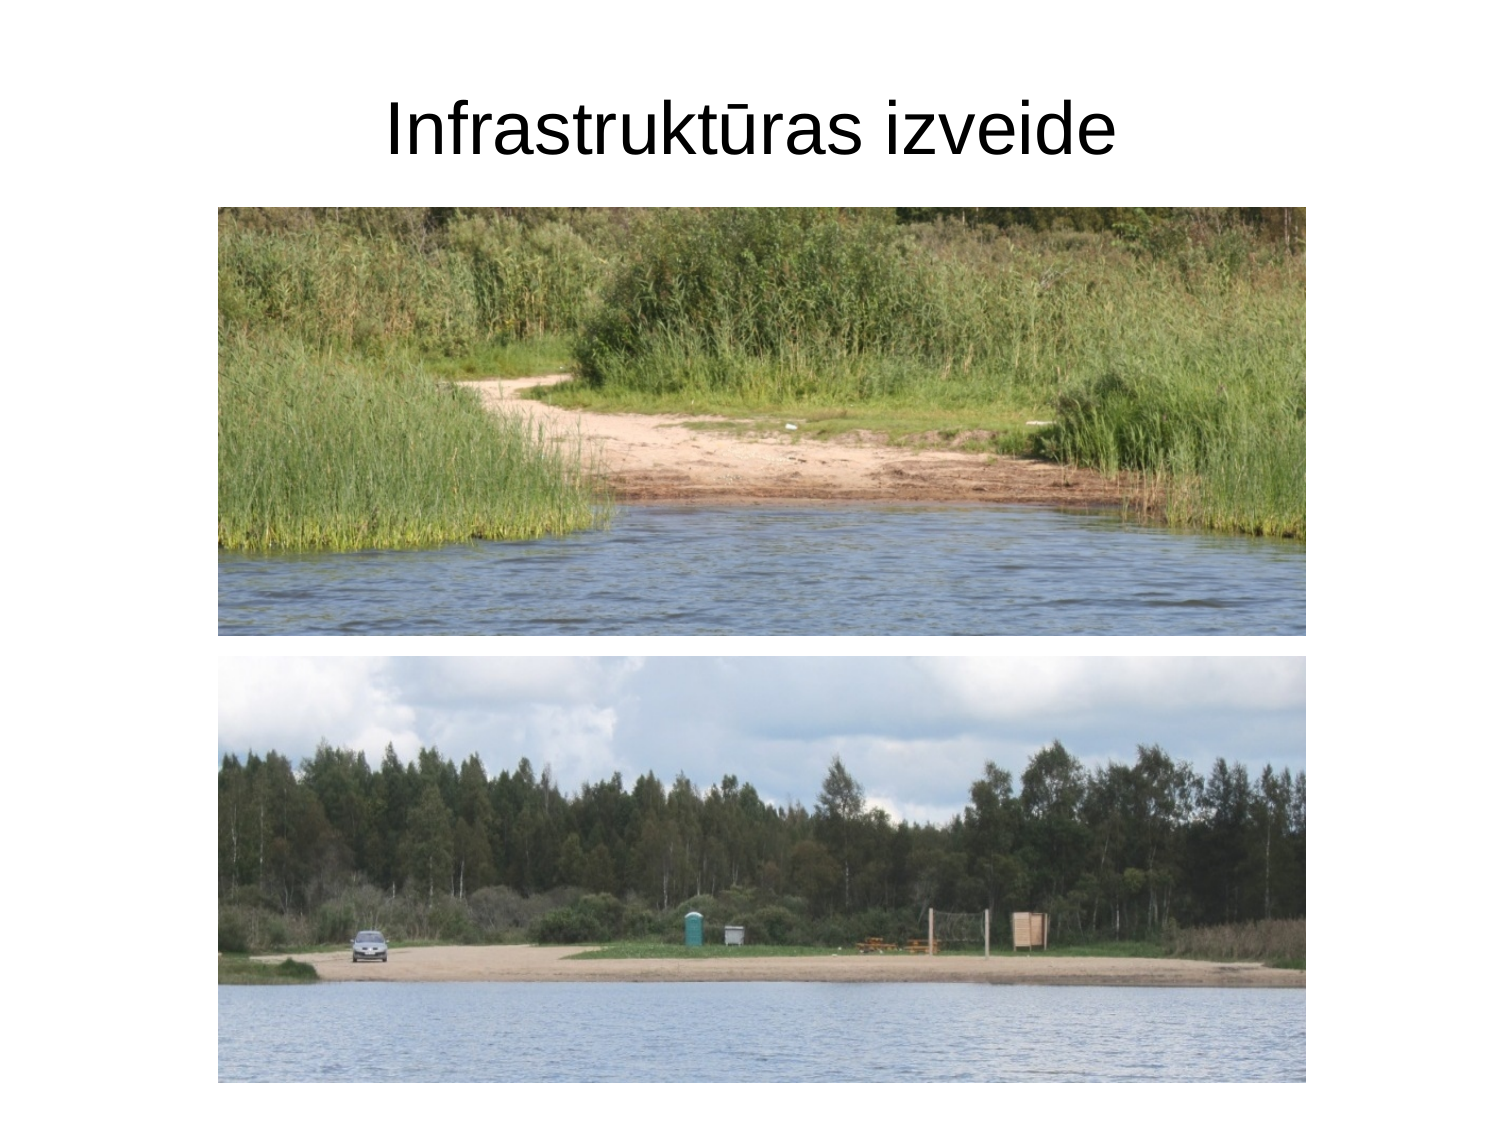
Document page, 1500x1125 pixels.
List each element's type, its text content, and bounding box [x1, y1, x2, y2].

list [218, 207, 1306, 636]
title Infrastruktūras izveide [76, 30, 1428, 219]
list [218, 656, 1306, 1083]
